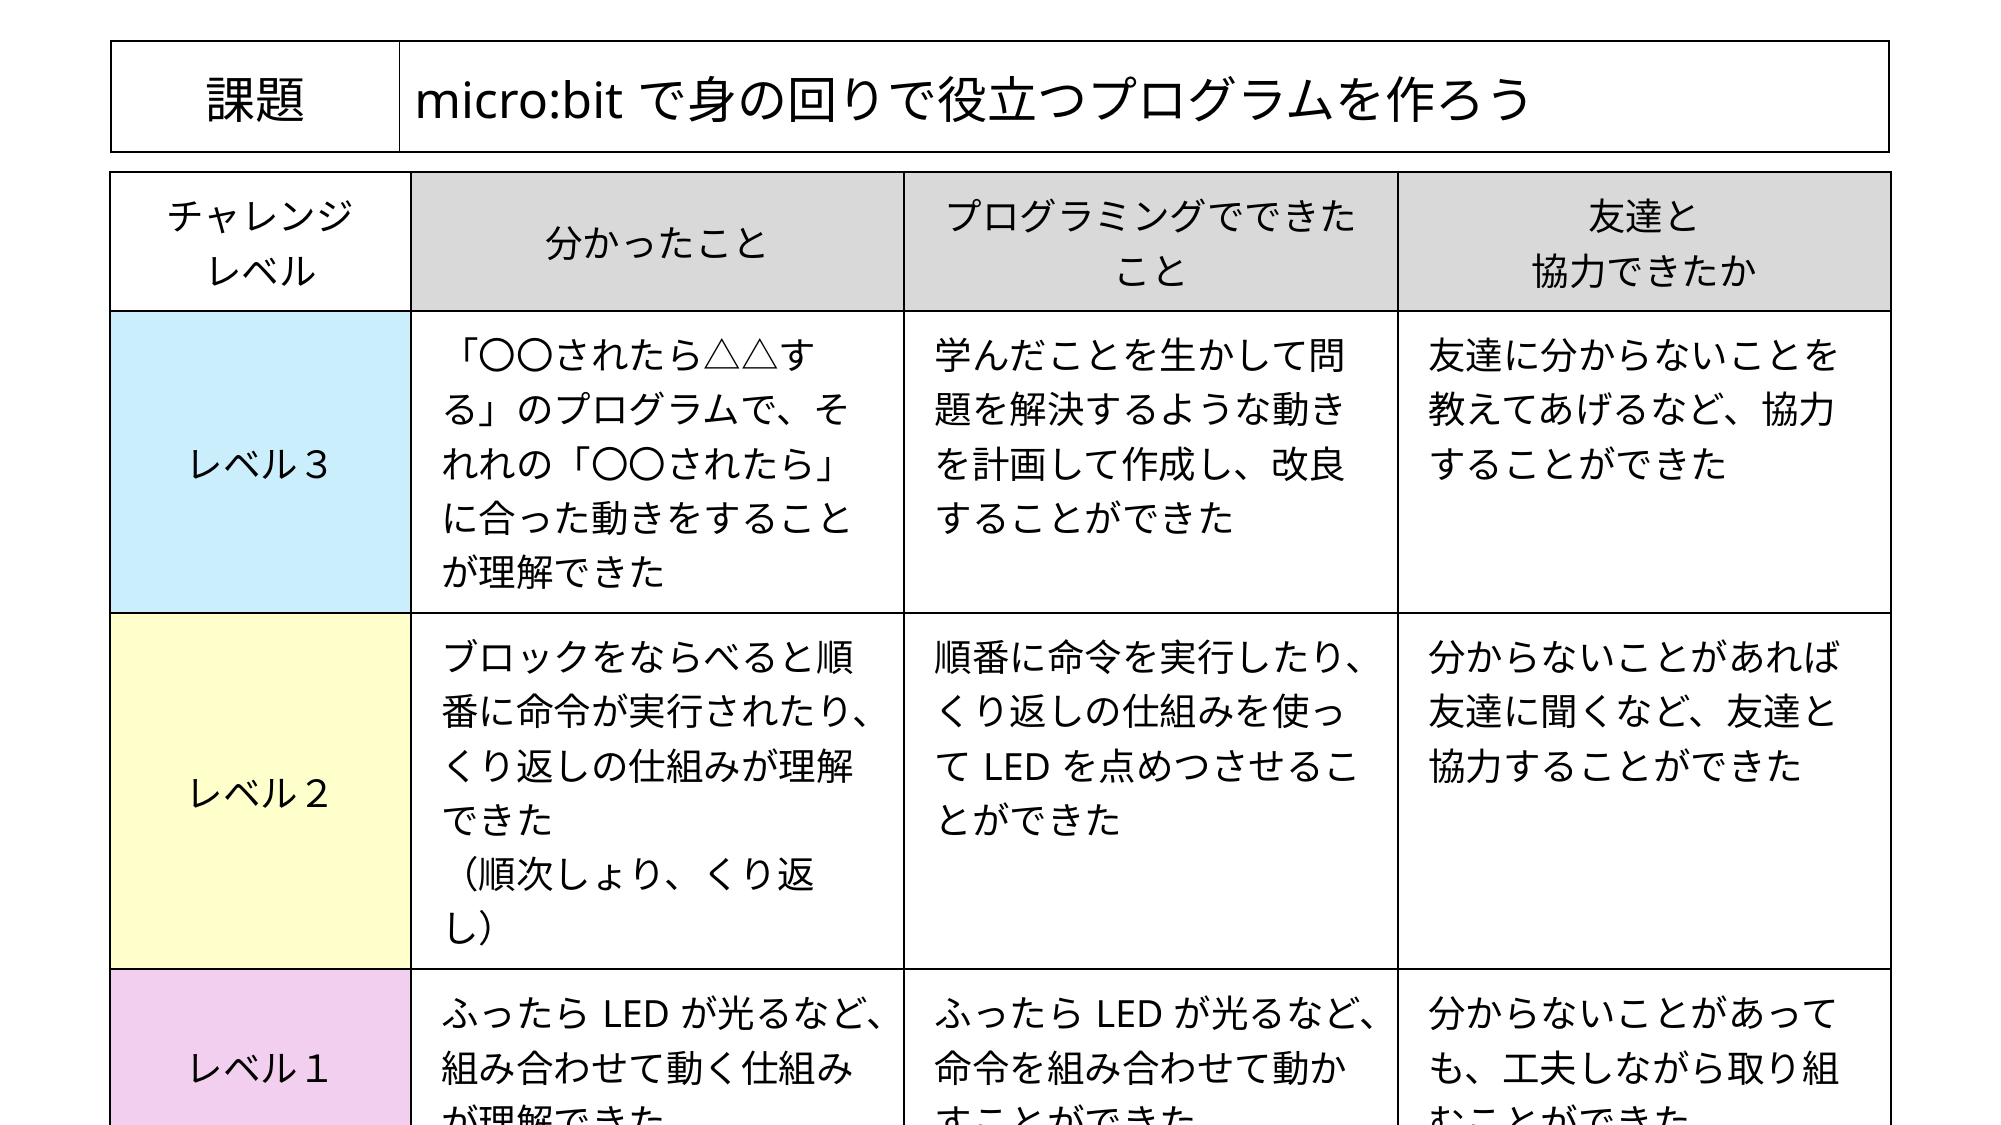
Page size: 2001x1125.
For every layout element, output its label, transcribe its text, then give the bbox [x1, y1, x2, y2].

table_header 分かったこと [412, 173, 903, 310]
table_header 課題 [112, 42, 399, 151]
table_cell 学んだことを生かして問題を解決するような動きを計画して作成し、改良することができた [905, 312, 1397, 612]
table_header 友達と 協力できたか [1399, 173, 1890, 310]
table_header チャレンジ レベル [111, 173, 410, 310]
table_header プログラミングでできたこと [905, 173, 1397, 310]
table_cell ブロックをならべると順番に命令が実行されたり、くり返しの仕組みが理解できた （順次しょり、くり返し） [412, 614, 903, 968]
table_header micro:bitで身の回りで役立つプログラムを作ろう [400, 42, 1888, 151]
table_cell 「〇〇されたら△△する」のプログラムで、それれの「〇〇されたら」に合った動きをすることが理解できた [412, 312, 903, 612]
table_cell 分からないことがあっても、工夫しながら取り組むことができた [1399, 970, 1890, 1125]
table_cell 分からないことがあれば友達に聞くなど、友達と協力することができた [1399, 614, 1890, 968]
table_cell レベル２ [111, 614, 410, 968]
table_cell 友達に分からないことを教えてあげるなど、協力することができた [1399, 312, 1890, 612]
table_cell ふったらLEDが光るなど、組み合わせて動く仕組みが理解できた [412, 970, 903, 1125]
table_cell ふったらLEDが光るなど、命令を組み合わせて動かすことができた [905, 970, 1397, 1125]
table_cell レベル３ [111, 312, 410, 612]
table_cell レベル１ [111, 970, 410, 1125]
table_cell 順番に命令を実行したり、くり返しの仕組みを使ってLEDを点めつさせることができた [905, 614, 1397, 968]
